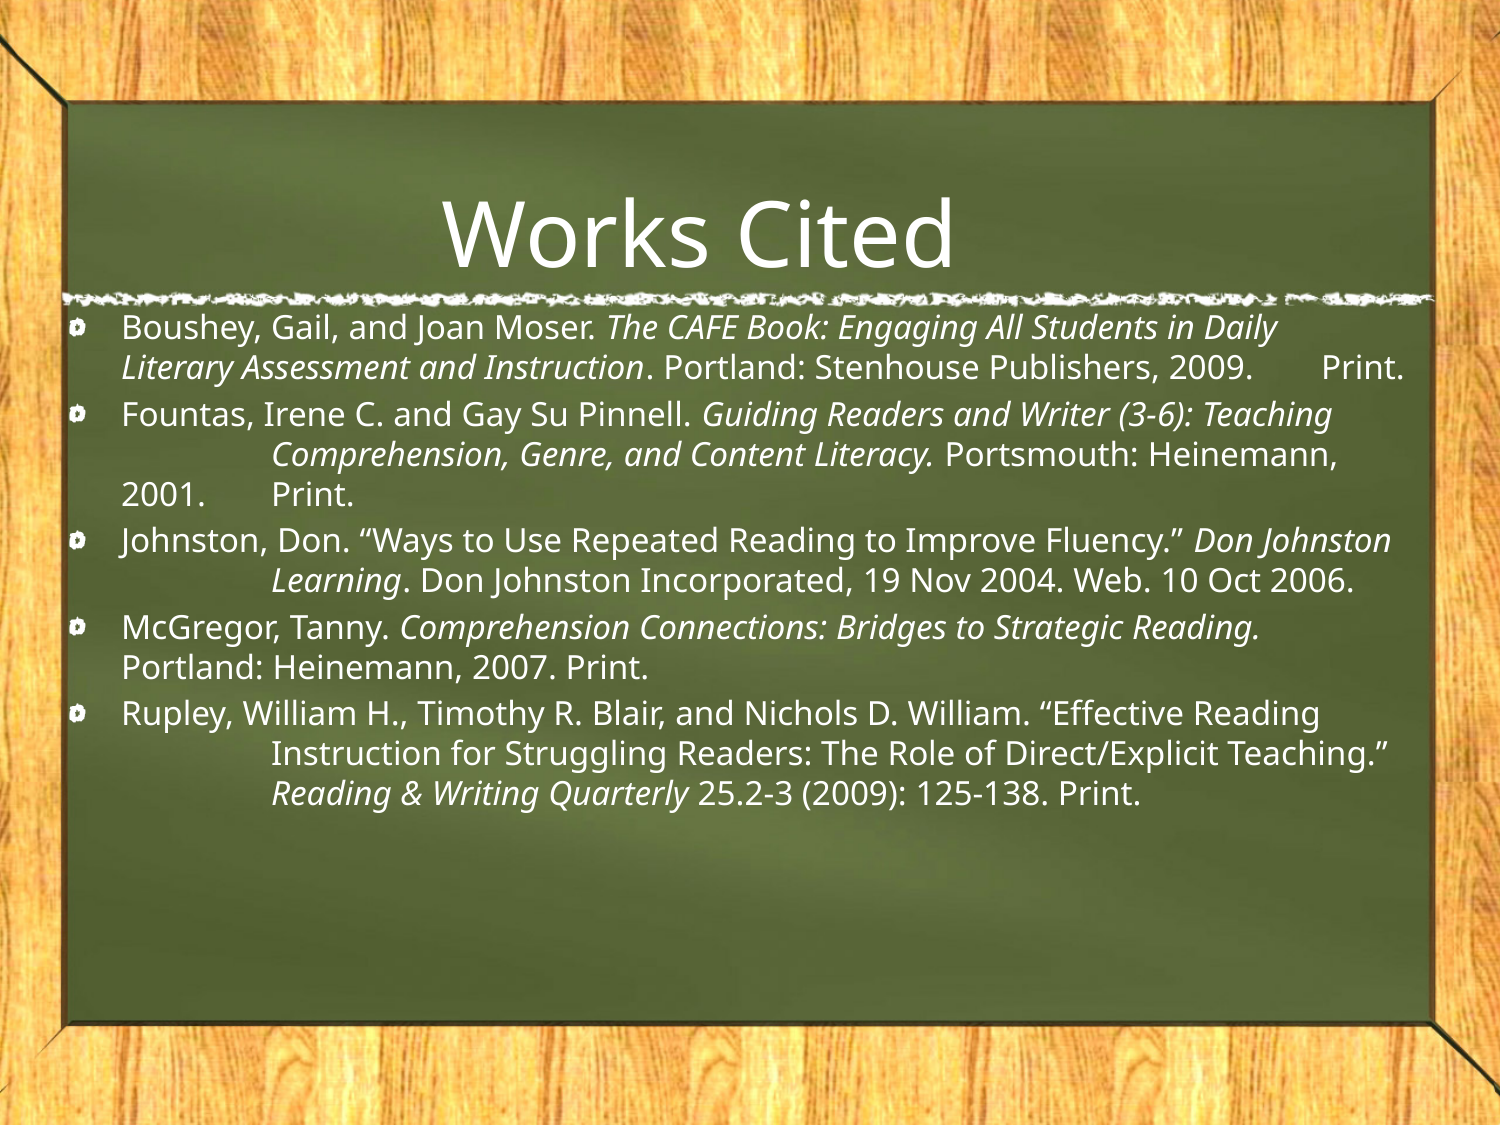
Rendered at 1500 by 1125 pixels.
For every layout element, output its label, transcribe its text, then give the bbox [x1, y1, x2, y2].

picture [0, 0, 1500, 1125]
title Works Cited [112, 137, 1288, 212]
list Boushey, Gail, and Joan Moser. The CAFE Book: Engaging All Students in Daily Literary Assessment and Instruction. Portland: Stenhouse Publishers, 2009. Print. Fountas, Irene C. and Gay Su Pinnell. Guiding Readers and Writer (3-6): Teaching Comprehension, Genre, and Content Literacy. Portsmouth: Heinemann, 2001. Print. Johnston, Don. “Ways to Use Repeated Reading to Improve Fluency.” Don Johnston Learning. Don Johnston Incorporated, 19 Nov 2004. Web. 10 Oct 2006. McGregor, Tanny. Comprehension Connections: Bridges to Strategic Reading. Portland: Heinemann, 2007. Print. Rupley, William H., Timothy R. Blair, and Nichols D. William. “Effective Reading Instruction for Struggling Readers: The Role of Direct/Explicit Teaching.” Reading & Writing Quarterly 25.2-3 (2009): 125-138. Print. [49, 212, 1426, 888]
